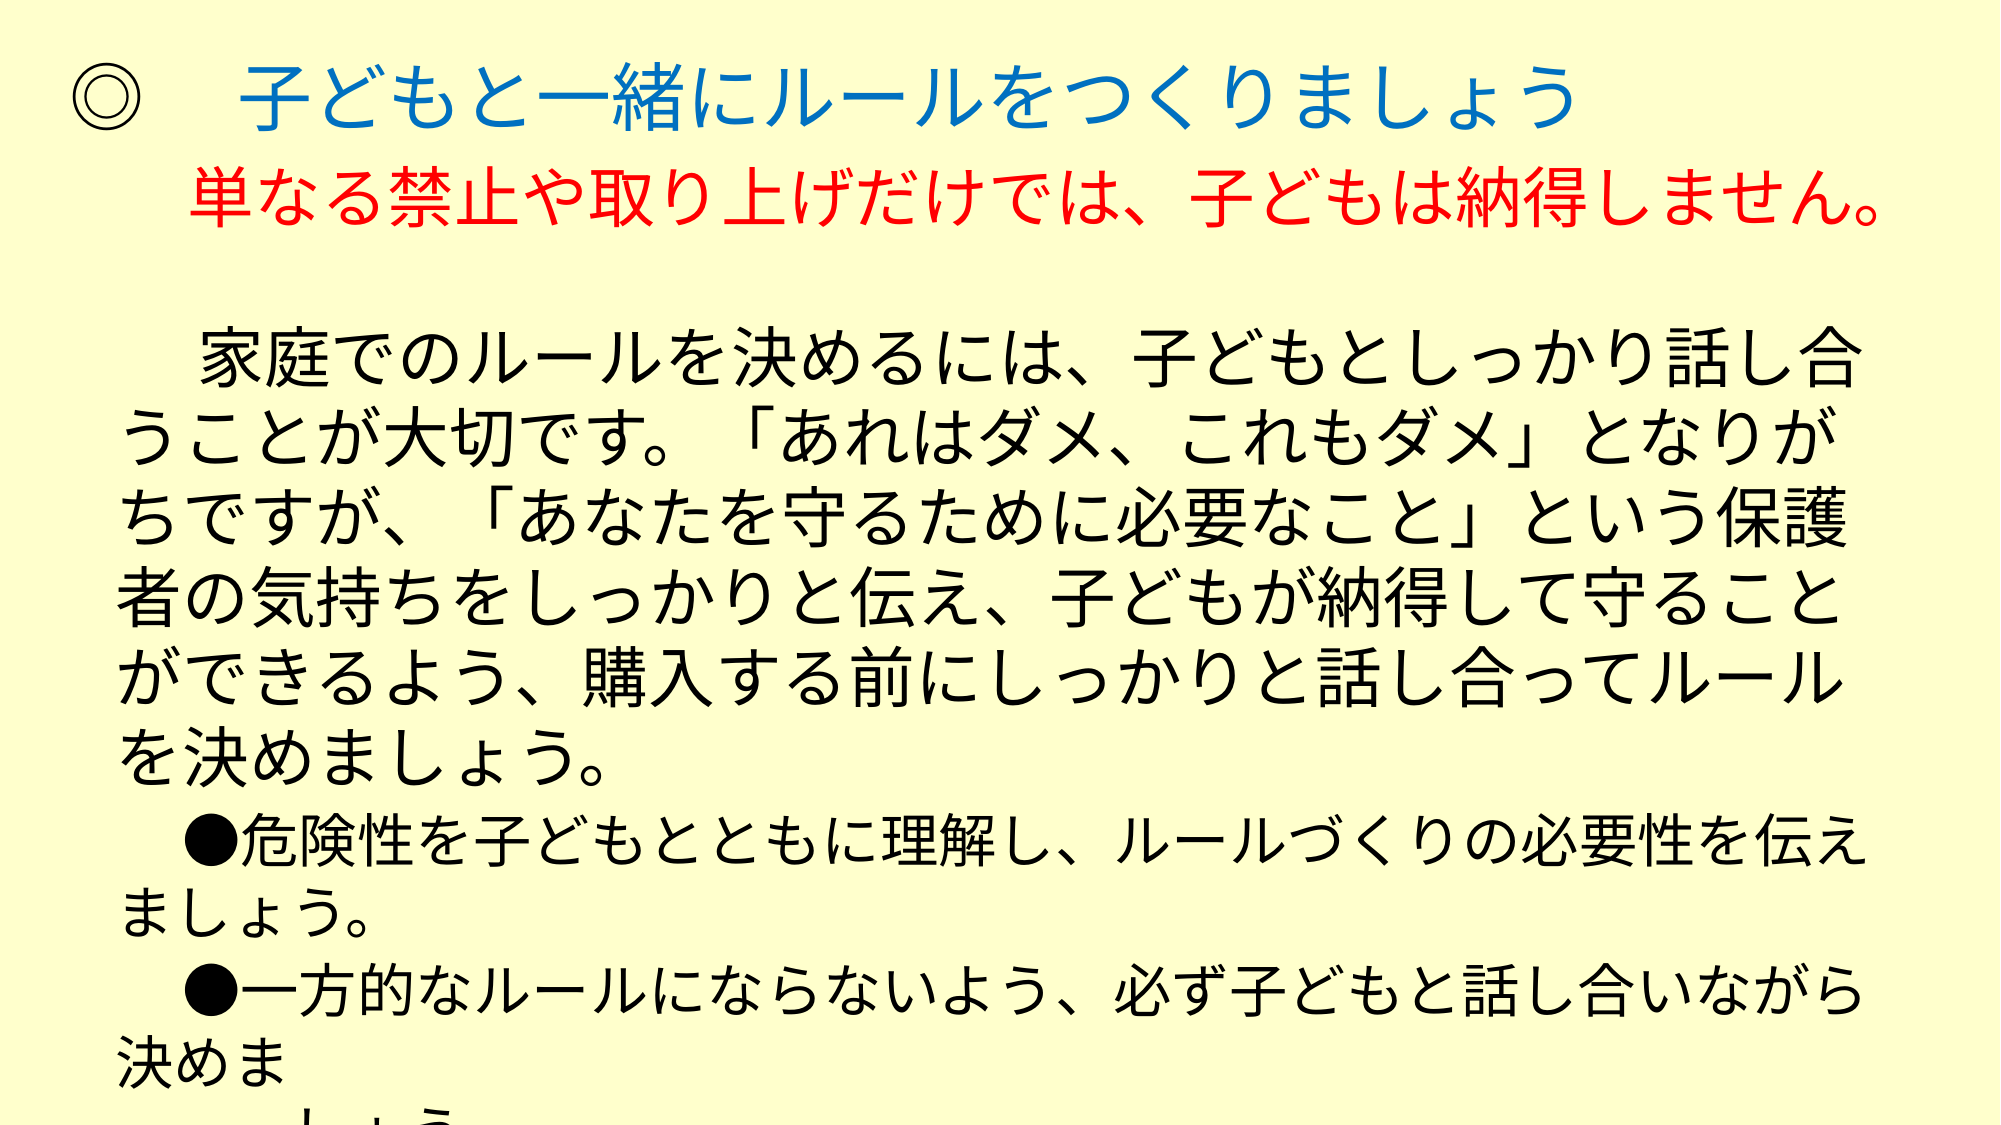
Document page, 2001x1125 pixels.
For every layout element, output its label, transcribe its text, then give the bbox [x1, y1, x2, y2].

text_box ◎ 子どもと一緒にルールをつくりましょう [55, 42, 1813, 148]
text_box 単なる禁止や取り上げだけでは、子どもは納得しません。 家庭でのルールを決めるには、子どもとしっかり話し合うことが大切です。「あれはダメ、これもダメ」となりがちですが、「あなたを守るために必要なこと」という保護者の気持ちをしっかりと伝え、子どもが納得して守ることができるよう、購入する前にしっかりと話し合ってルールを決めましょう。 ●危険性を子どもとともに理解し、ルールづくりの必要性を伝えましょう。 ●一方的なルールにならないよう、必ず子どもと話し合いながら決めま しょう。 ●ルールを決めたら終わりではなく、ルールが守られているかを確認し、 必要に応じて見直しましょう。 [100, 148, 1901, 1125]
